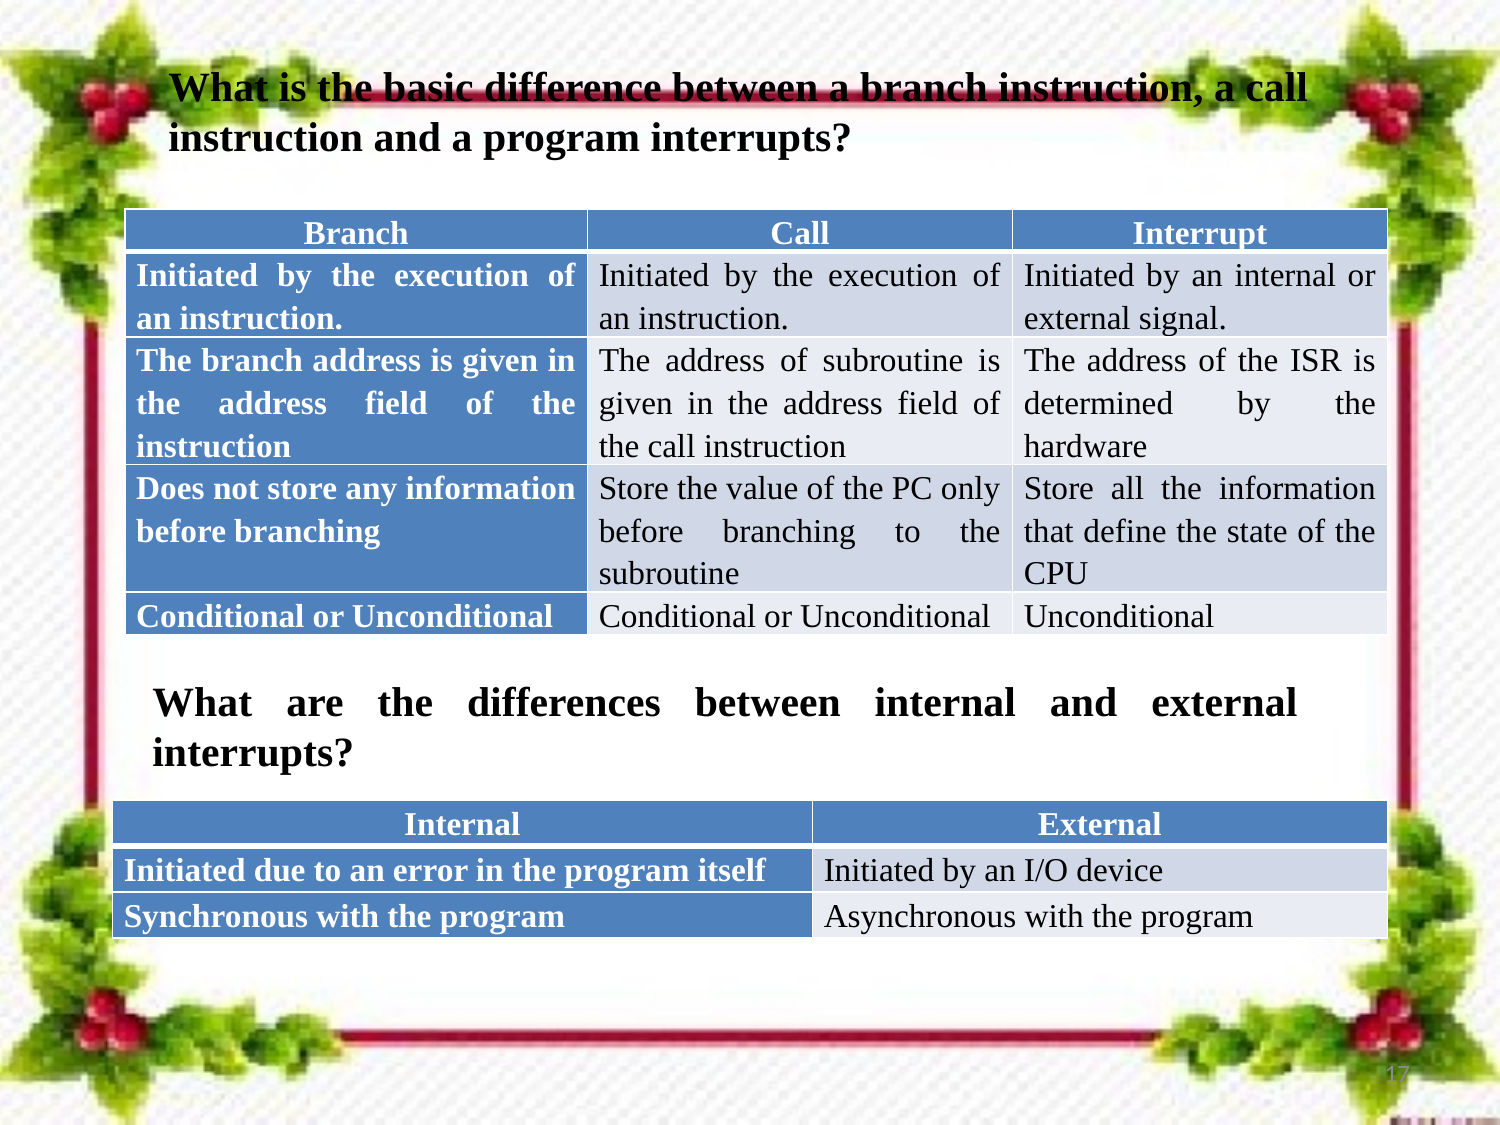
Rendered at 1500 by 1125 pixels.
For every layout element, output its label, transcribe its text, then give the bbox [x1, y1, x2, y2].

table_cell Initiated by an internal or external signal. [1013, 254, 1387, 336]
table_cell Conditional or Unconditional [126, 593, 587, 634]
text_box What is the basic difference between a branch instruction, a call instruction and a program interrupts? [124, 51, 1388, 217]
text_box What are the differences between internal and external interrupts? [137, 667, 1314, 783]
table_cell Conditional or Unconditional [588, 593, 1012, 634]
slide_number 17 [1074, 1042, 1425, 1103]
table_header Branch [126, 217, 587, 249]
table_cell The branch address is given in the address field of the instruction [126, 338, 587, 464]
table_header Interrupt [1013, 217, 1387, 249]
table_cell Initiated by an I/O device [813, 849, 1387, 891]
table_cell Initiated by the execution of an instruction. [588, 254, 1012, 336]
table_header External [813, 801, 1387, 843]
table_cell Asynchronous with the program [813, 893, 1387, 937]
picture [0, 0, 1500, 1125]
table_cell Synchronous with the program [113, 893, 812, 937]
table_cell Initiated by the execution of an instruction. [126, 254, 587, 336]
table_cell Store all the information that define the state of the CPU [1013, 465, 1387, 591]
table_cell Unconditional [1013, 593, 1387, 634]
table_cell Initiated due to an error in the program itself [113, 849, 812, 891]
table_cell Does not store any information before branching [126, 465, 587, 591]
table_cell The address of subroutine is given in the address field of the call instruction [588, 338, 1012, 464]
table_cell The address of the ISR is determined by the hardware [1013, 338, 1387, 464]
table_header Call [588, 217, 1012, 249]
table_header Internal [113, 801, 812, 843]
table_cell Store the value of the PC only before branching to the subroutine [588, 465, 1012, 591]
